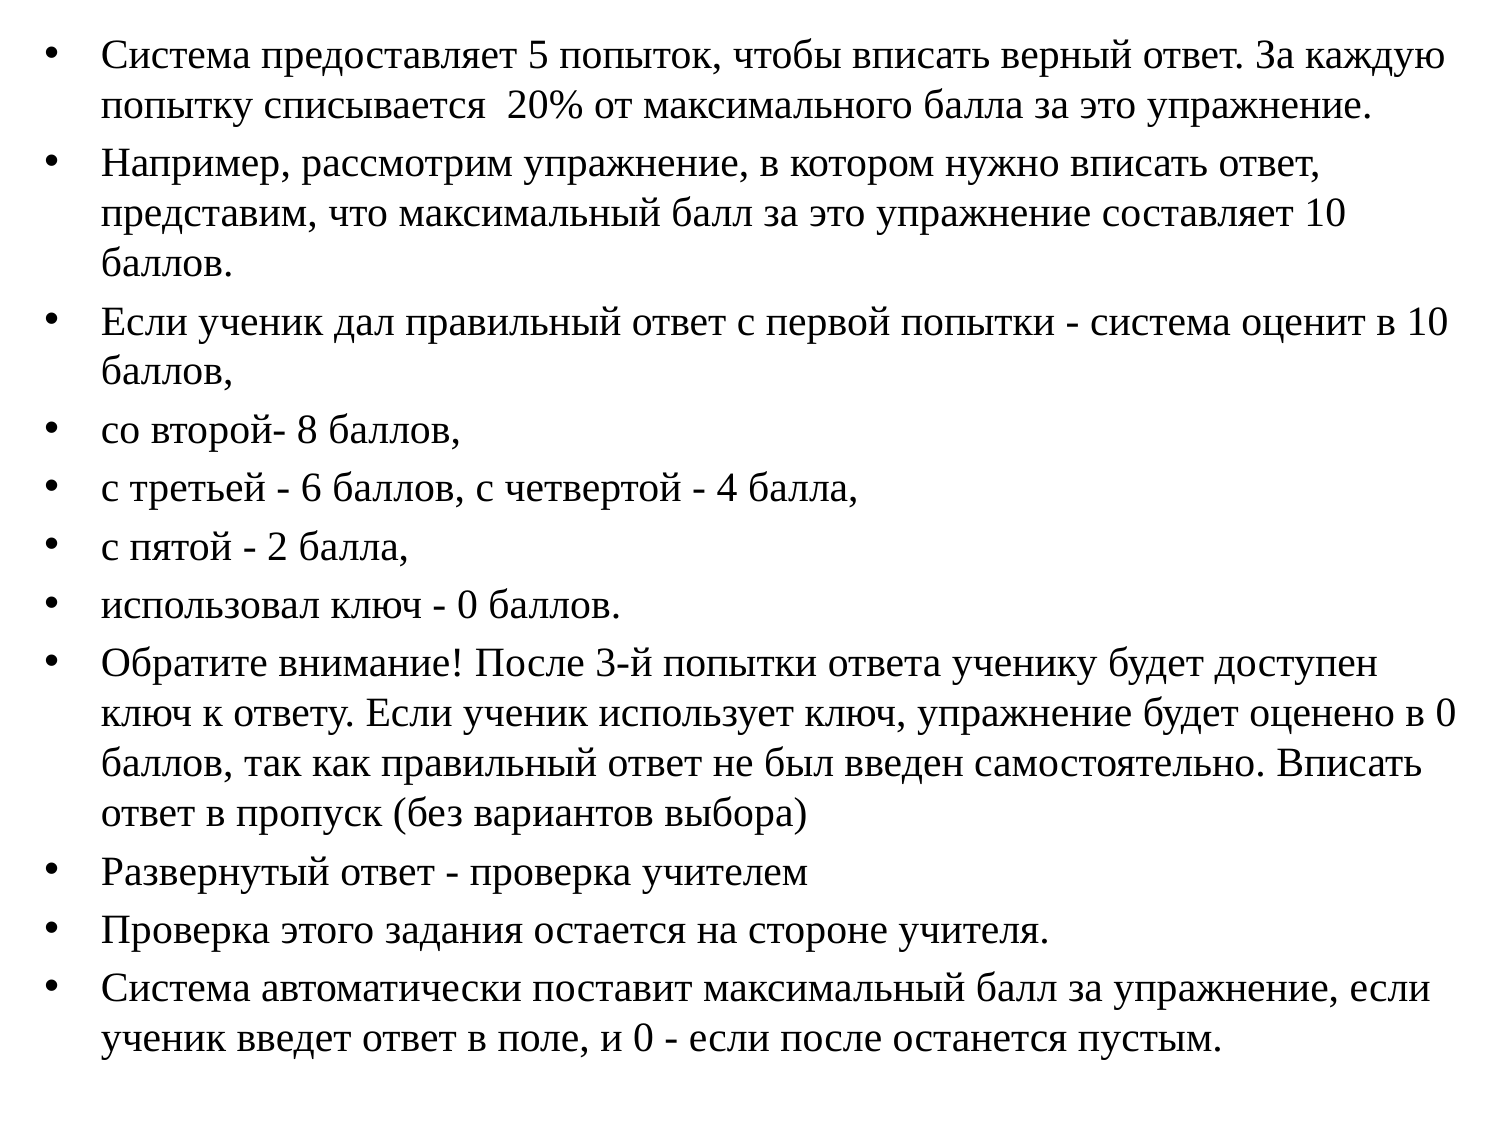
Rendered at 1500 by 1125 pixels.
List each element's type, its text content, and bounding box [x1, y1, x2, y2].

list Система предоставляет 5 попыток, чтобы вписать верный ответ. За каждую попытку списывается 20% от максимального балла за это упражнение. Например, рассмотрим упражнение, в котором нужно вписать ответ, представим, что максимальный балл за это упражнение составляет 10 баллов. Если ученик дал правильный ответ с первой попытки - система оценит в 10 баллов, со второй- 8 баллов, с третьей - 6 баллов, с четвертой - 4 балла, с пятой - 2 балла, использовал ключ - 0 баллов. Обратите внимание! После 3-й попытки ответа ученику будет доступен ключ к ответу. Если ученик использует ключ, упражнение будет оценено в 0 баллов, так как правильный ответ не был введен самостоятельно. Вписать ответ в пропуск (без вариантов выбора) Развернутый ответ - проверка учителем Проверка этого задания остается на стороне учителя. Система автоматически поставит максимальный балл за упражнение, если ученик введет ответ в поле, и 0 - если после останется пустым. [29, 19, 1483, 1094]
